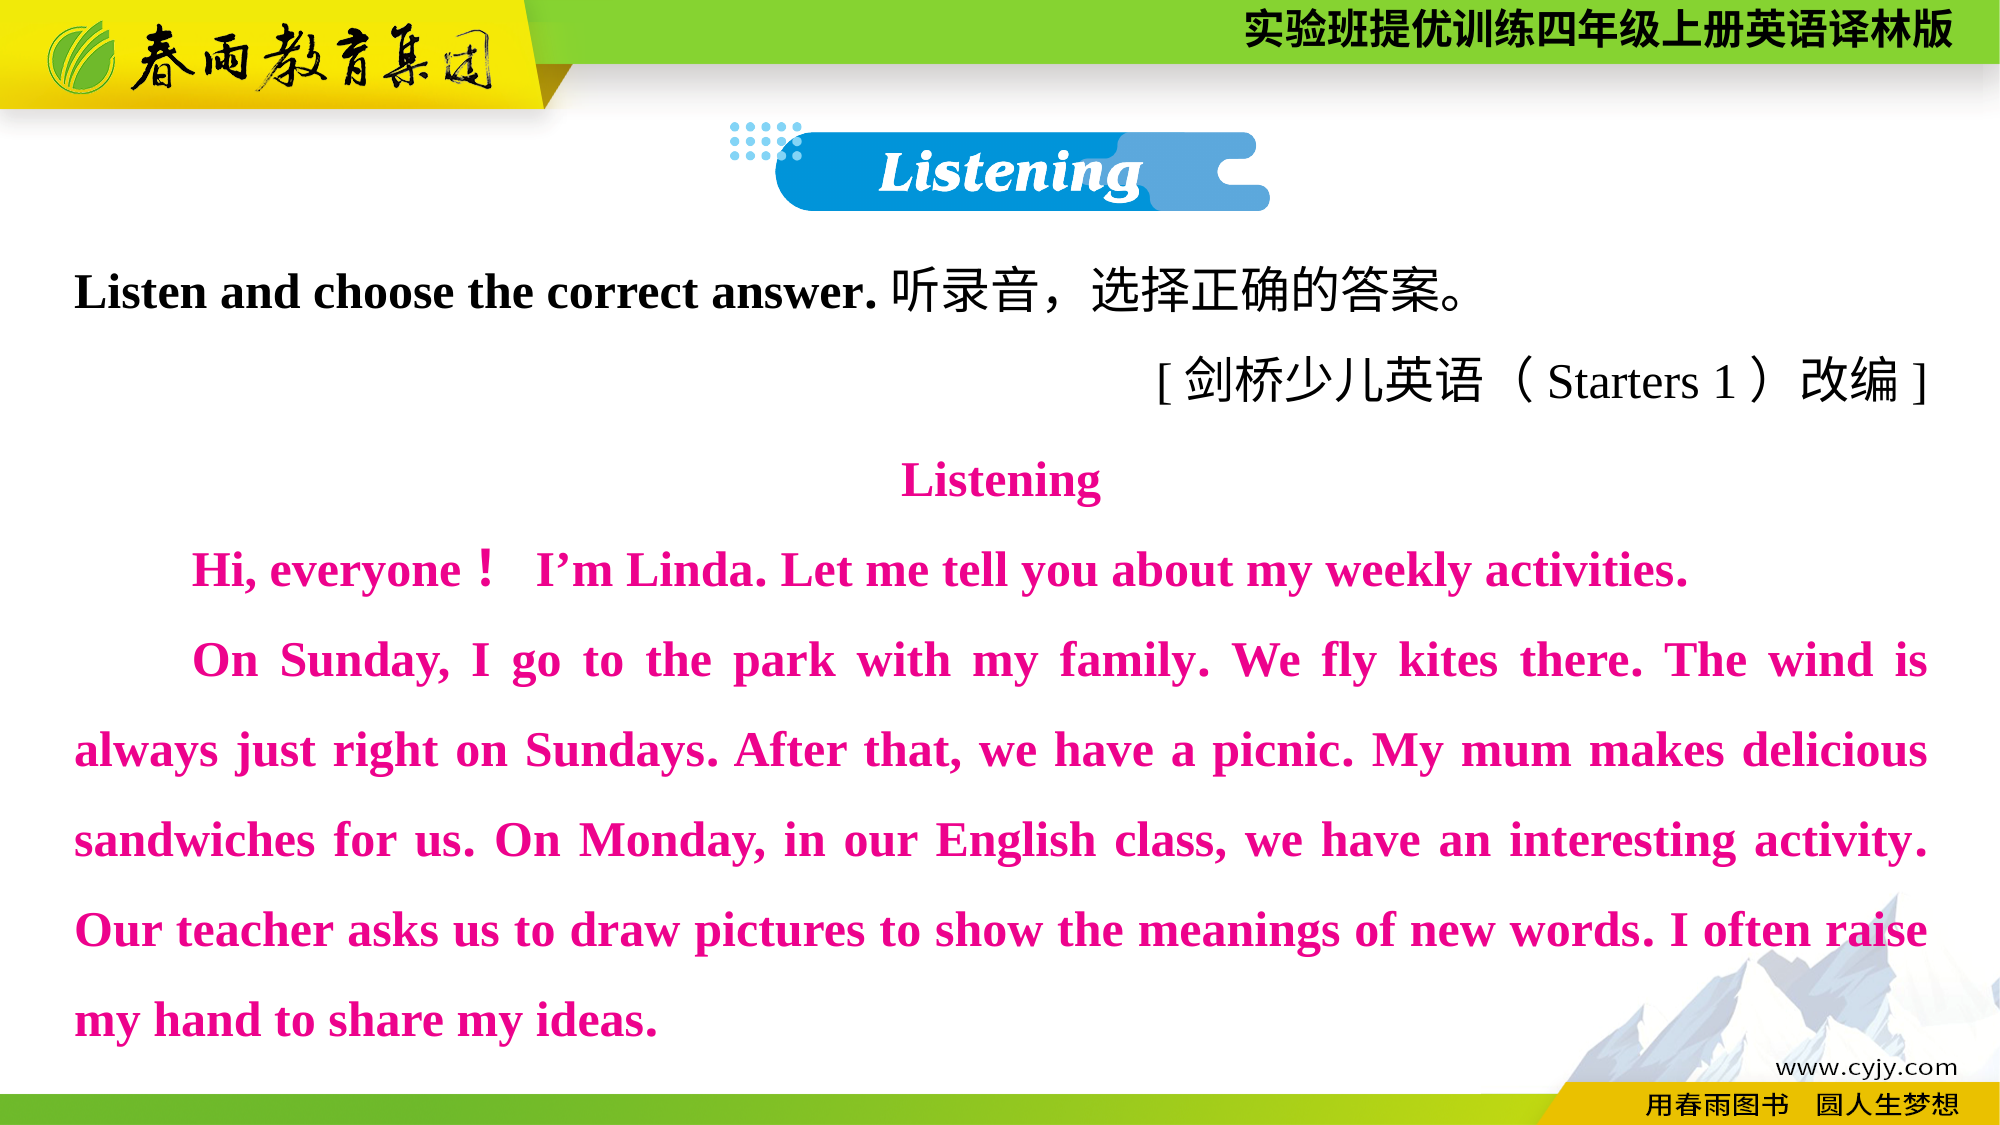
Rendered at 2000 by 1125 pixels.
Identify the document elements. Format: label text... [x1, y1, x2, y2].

picture [0, 0, 2000, 1125]
text_box Listening Hi, everyone！I’m Linda. Let me tell you about my weekly activities. On Sunday, I go to the park with my family. We fly kites there. The wind is always just right on Sundays. After that, we have a picnic. My mum makes delicious sandwiches for us. On Monday, in our English class, we have an interesting activity. Our teacher asks us to draw pictures to show the meanings of new words. I often raise my hand to share my ideas. [59, 408, 1944, 1054]
list Listen and choose the correct answer.听录音，选择正确的答案。 [剑桥少儿英语（Starters 1）改编] [59, 221, 1944, 408]
